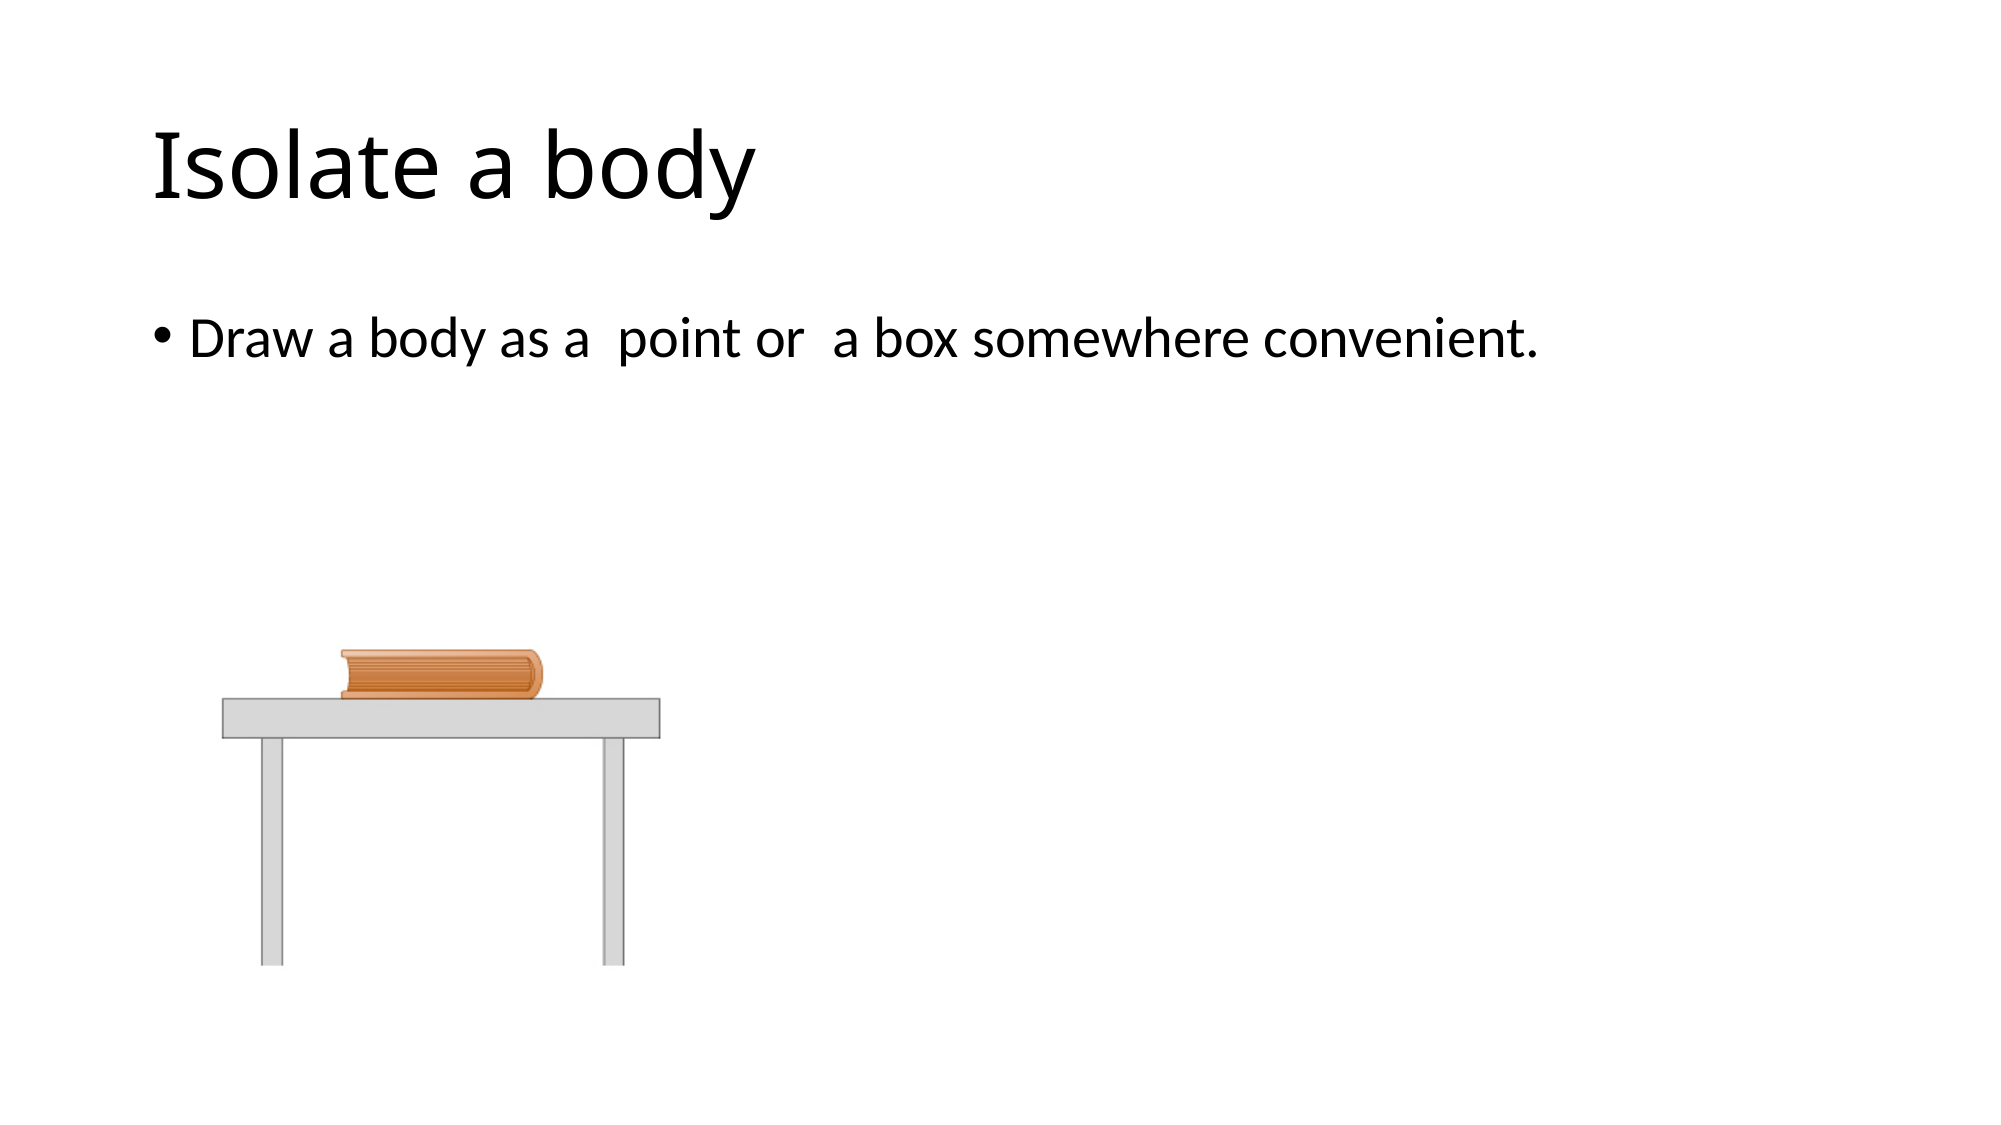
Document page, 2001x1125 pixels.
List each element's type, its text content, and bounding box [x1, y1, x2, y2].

picture [191, 584, 692, 991]
list Draw a body as a point or a box somewhere convenient. [137, 299, 1863, 1014]
title Isolate a body [137, 59, 1863, 278]
